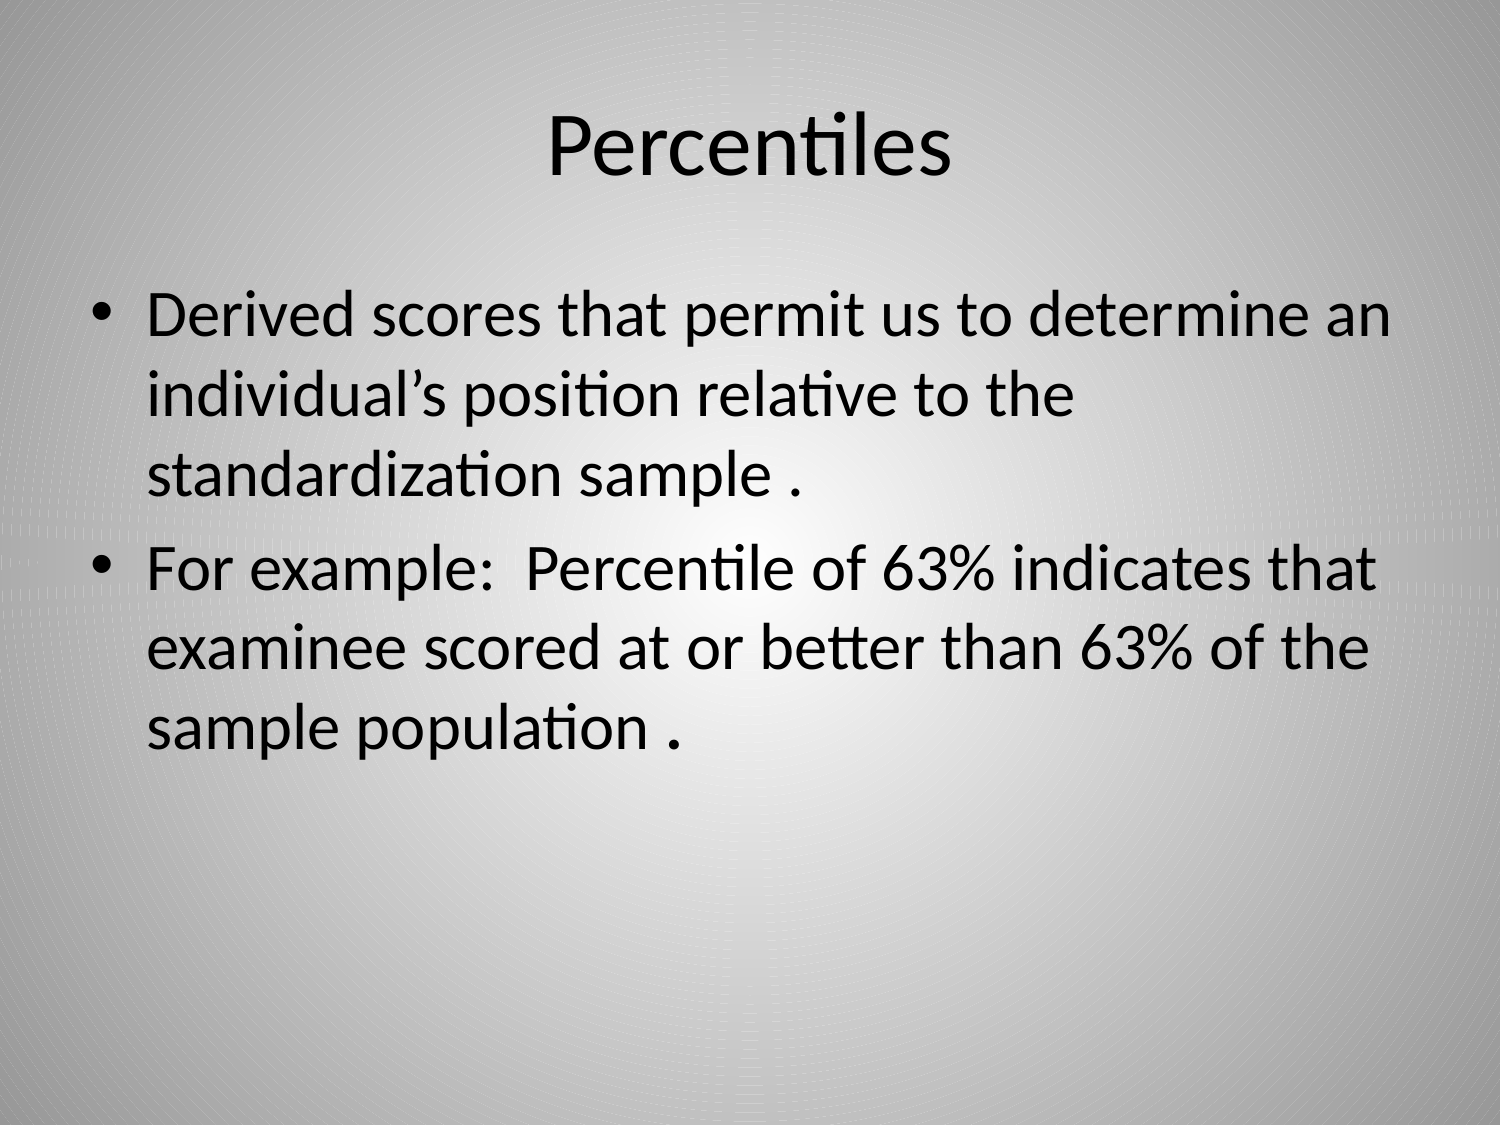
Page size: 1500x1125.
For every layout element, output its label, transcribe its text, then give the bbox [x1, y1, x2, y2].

list Derived scores that permit us to determine an individual’s position relative to the standardization sample . For example: Percentile of 63% indicates that examinee scored at or better than 63% of the sample population . [75, 262, 1425, 1005]
title Percentiles [75, 45, 1425, 233]
